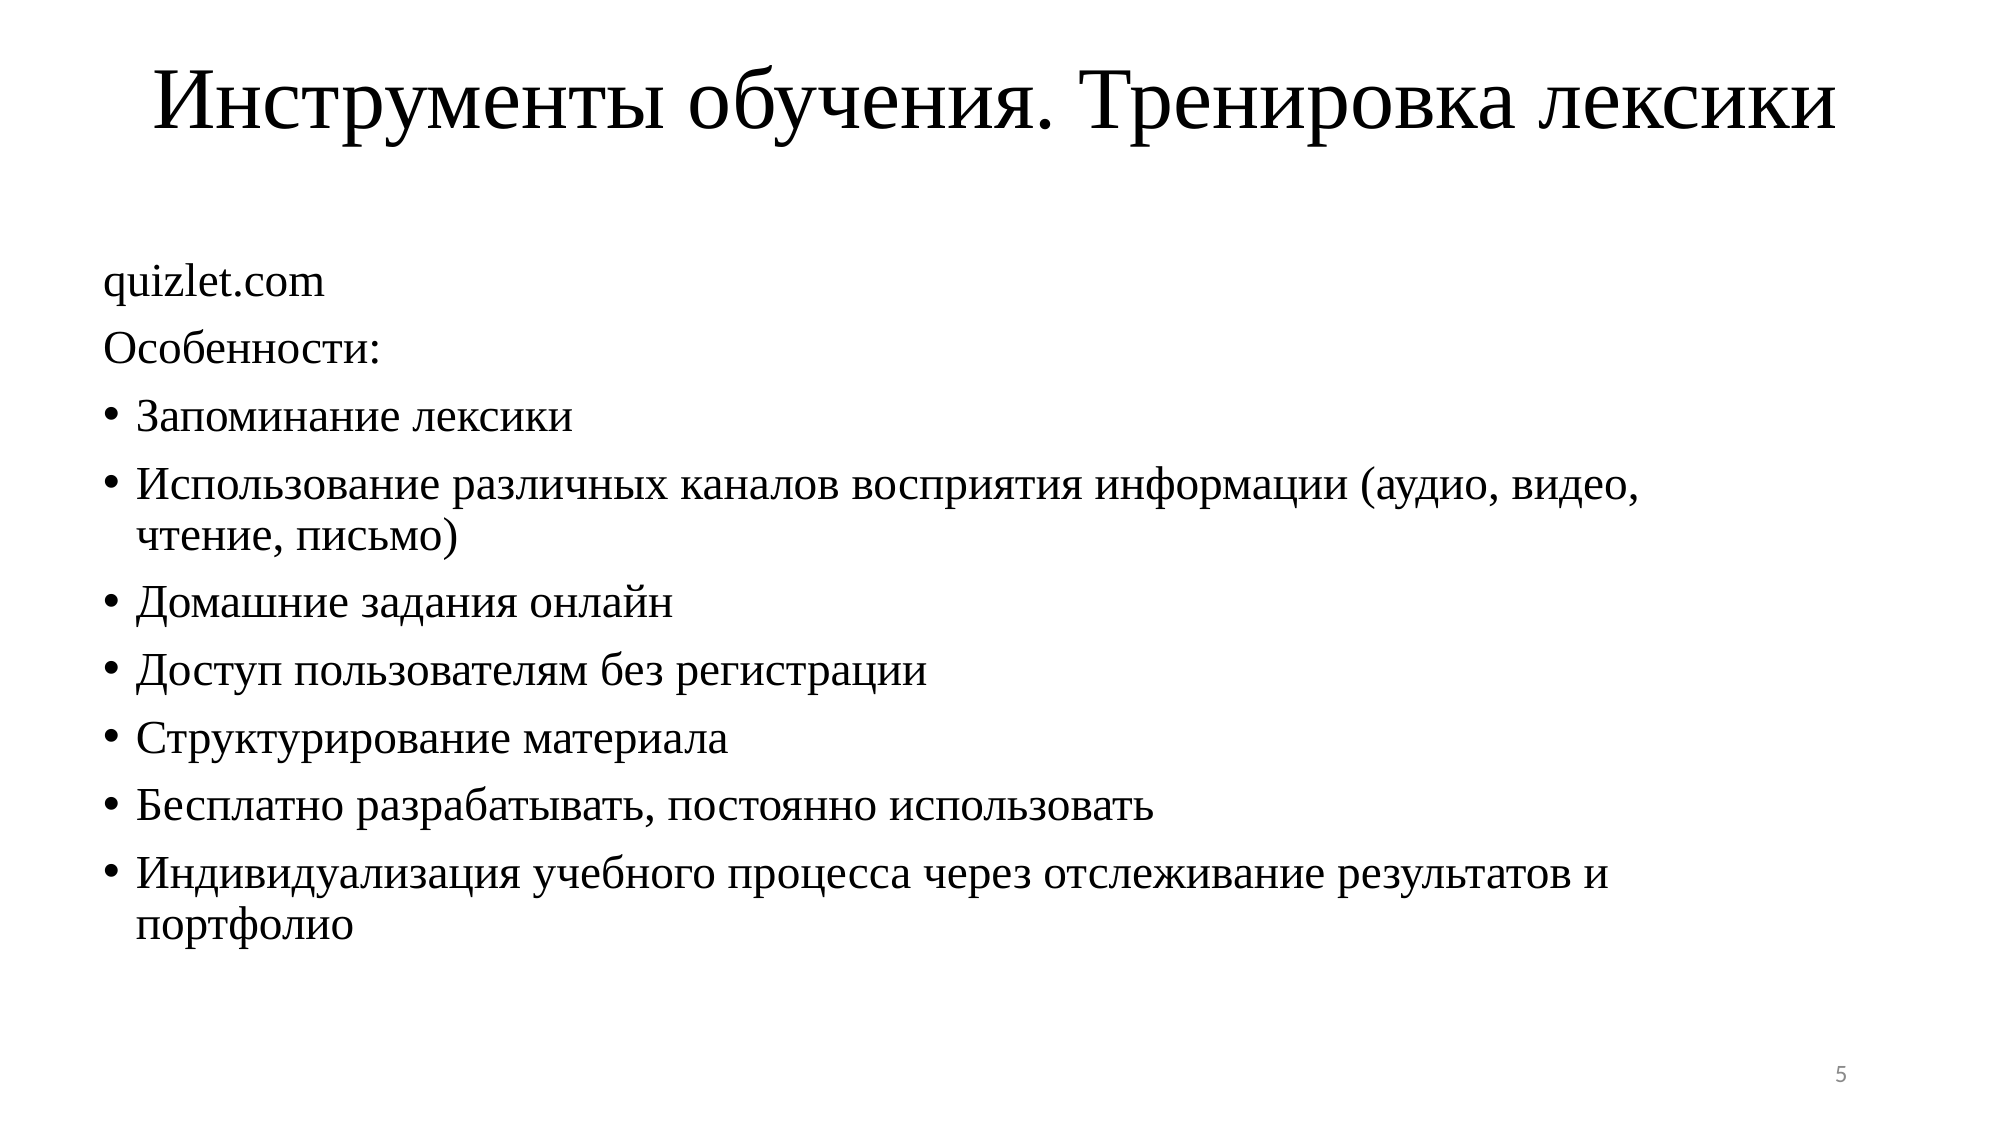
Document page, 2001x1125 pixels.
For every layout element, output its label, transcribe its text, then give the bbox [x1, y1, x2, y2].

list quizlet.com Особенности: Запоминание лексики Использование различных каналов восприятия информации (аудио, видео, чтение, письмо) Домашние задания онлайн Доступ пользователям без регистрации Структурирование материала Бесплатно разрабатывать, постоянно использовать Индивидуализация учебного процесса через отслеживание результатов и портфолио [88, 248, 1814, 962]
slide_number 5 [1412, 1042, 1863, 1103]
title Инструменты обучения. Тренировка лексики [137, 0, 1863, 200]
